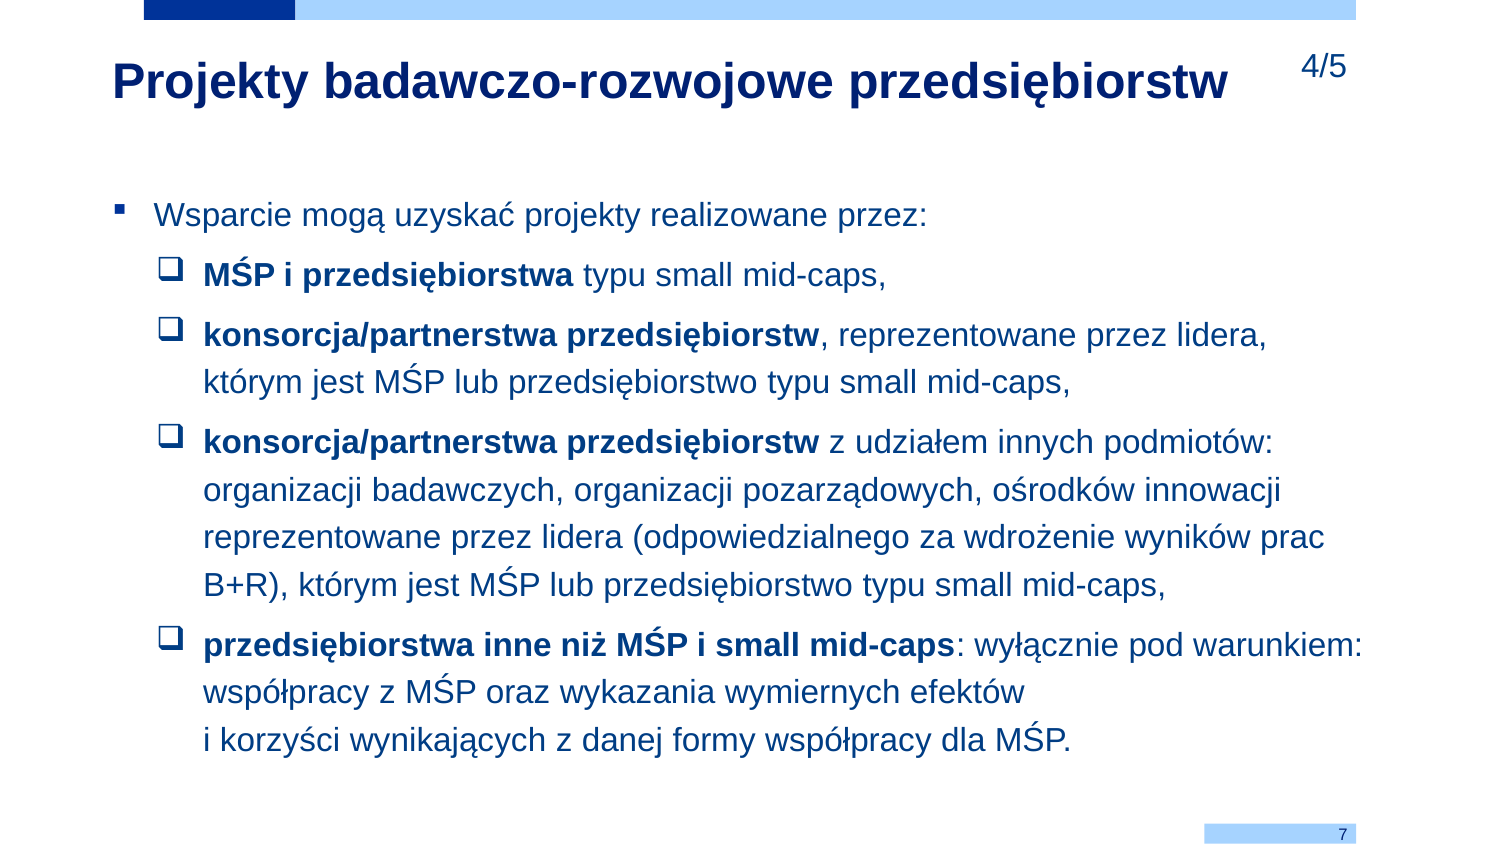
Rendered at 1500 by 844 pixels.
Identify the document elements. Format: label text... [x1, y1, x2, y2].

text_box 7 [1196, 823, 1348, 844]
title Projekty badawczo-rozwojowe przedsiębiorstw [112, 56, 1247, 164]
list Wsparcie mogą uzyskać projekty realizowane przez: MŚP i przedsiębiorstwa typu small mid-caps, konsorcja/partnerstwa przedsiębiorstw, reprezentowane przez lidera, którym jest MŚP lub przedsiębiorstwo typu small mid-caps, konsorcja/partnerstwa przedsiębiorstw z udziałem innych podmiotów: organizacji badawczych, organizacji pozarządowych, ośrodków innowacji reprezentowane przez lidera (odpowiedzialnego za wdrożenie wyników prac B+R), którym jest MŚP lub przedsiębiorstwo typu small mid-caps, przedsiębiorstwa inne niż MŚP i small mid-caps: wyłącznie pod warunkiem: współpracy z MŚP oraz wykazania wymiernych efektów i korzyści wynikających z danej formy współpracy dla MŚP. [112, 185, 1388, 777]
text_box 4/5 [1286, 37, 1410, 92]
